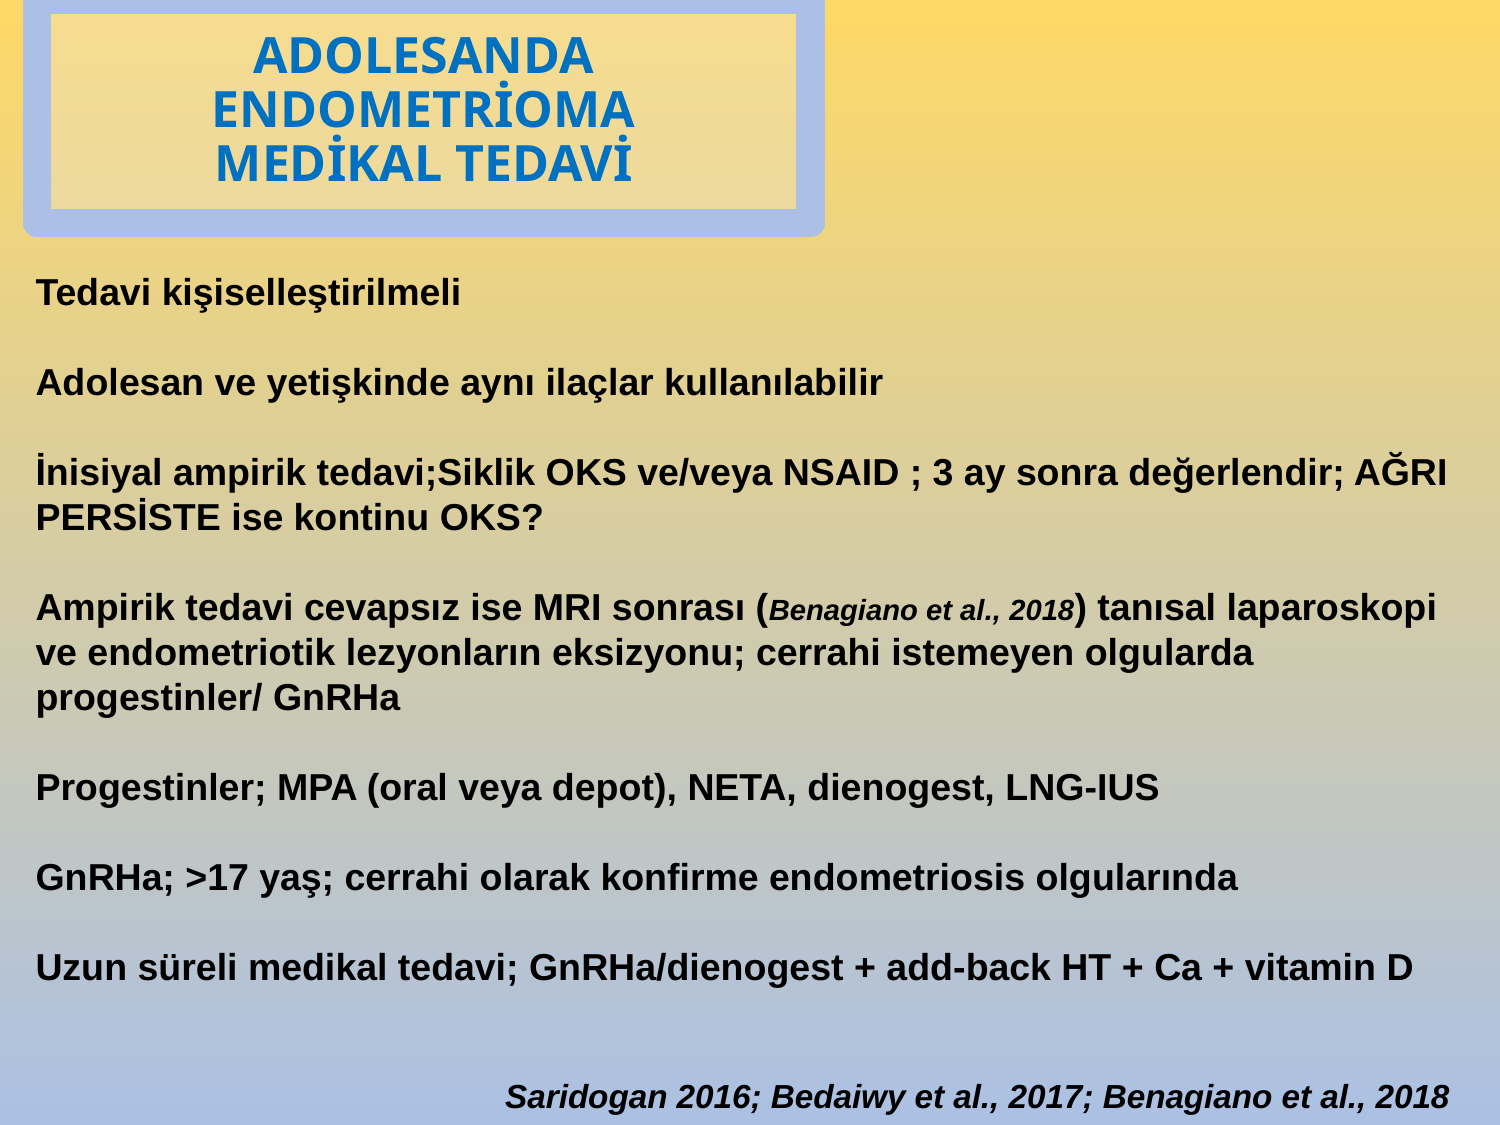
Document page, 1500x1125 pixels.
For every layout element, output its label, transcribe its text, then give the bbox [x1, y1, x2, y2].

title ADOLESANDA ENDOMETRİOMA MEDİKAL TEDAVİ [36, 0, 811, 223]
text_box Saridogan 2016; Bedaiwy et al., 2017; Benagiano et al., 2018 [490, 1067, 1500, 1123]
text_box Tedavi kişiselleştirilmeli Adolesan ve yetişkinde aynı ilaçlar kullanılabilir İnisiyal ampirik tedavi;Siklik OKS ve/veya NSAID ; 3 ay sonra değerlendir; AĞRI PERSİSTE ise kontinu OKS? Ampirik tedavi cevapsız ise MRI sonrası (Benagiano et al., 2018) tanısal laparoskopi ve endometriotik lezyonların eksizyonu; cerrahi istemeyen olgularda progestinler/ GnRHa Progestinler; MPA (oral veya depot), NETA, dienogest, LNG-IUS GnRHa; >17 yaş; cerrahi olarak konfirme endometriosis olgularında Uzun süreli medikal tedavi; GnRHa/dienogest + add-back HT + Ca + vitamin D [20, 260, 1480, 995]
